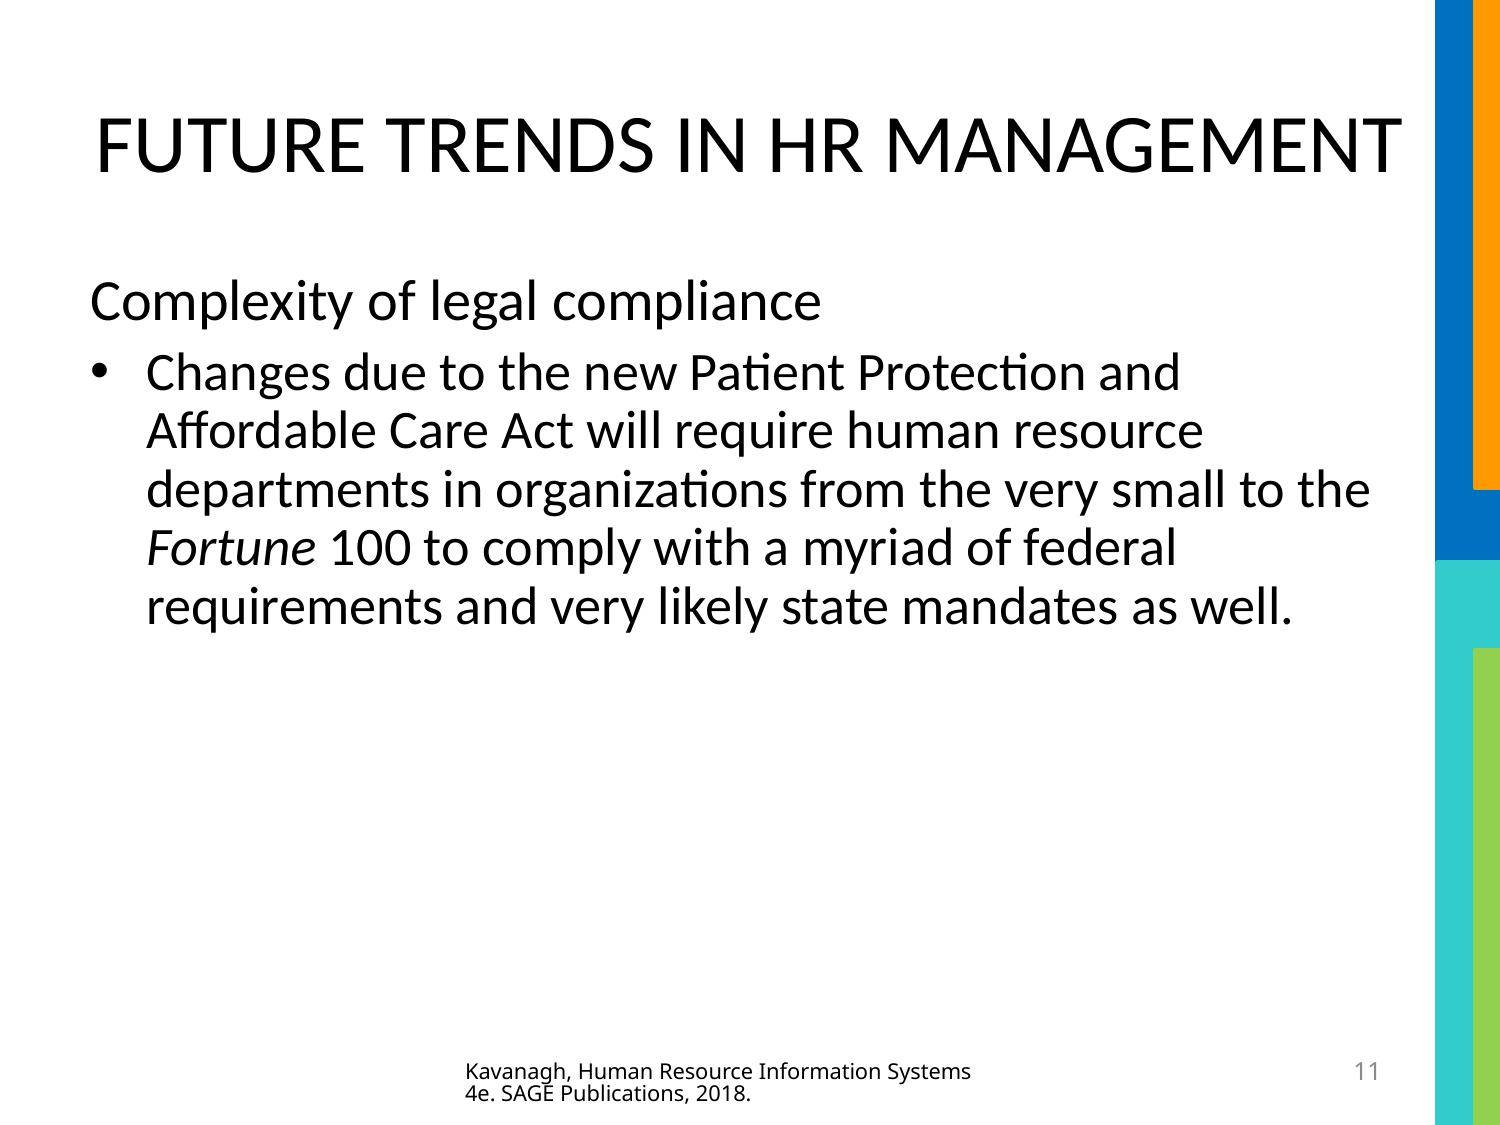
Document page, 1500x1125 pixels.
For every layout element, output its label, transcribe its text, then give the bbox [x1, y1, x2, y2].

title FUTURE TRENDS IN HR MANAGEMENT [75, 45, 1425, 233]
footer Kavanagh, Human Resource Information Systems 4e. SAGE Publications, 2018. [450, 1042, 1004, 1103]
list Complexity of legal compliance Changes due to the new Patient Protection and Affordable Care Act will require human resource departments in organizations from the very small to the Fortune 100 to comply with a myriad of federal requirements and very likely state mandates as well. [75, 262, 1425, 1005]
slide_number 11 [1059, 1042, 1397, 1103]
